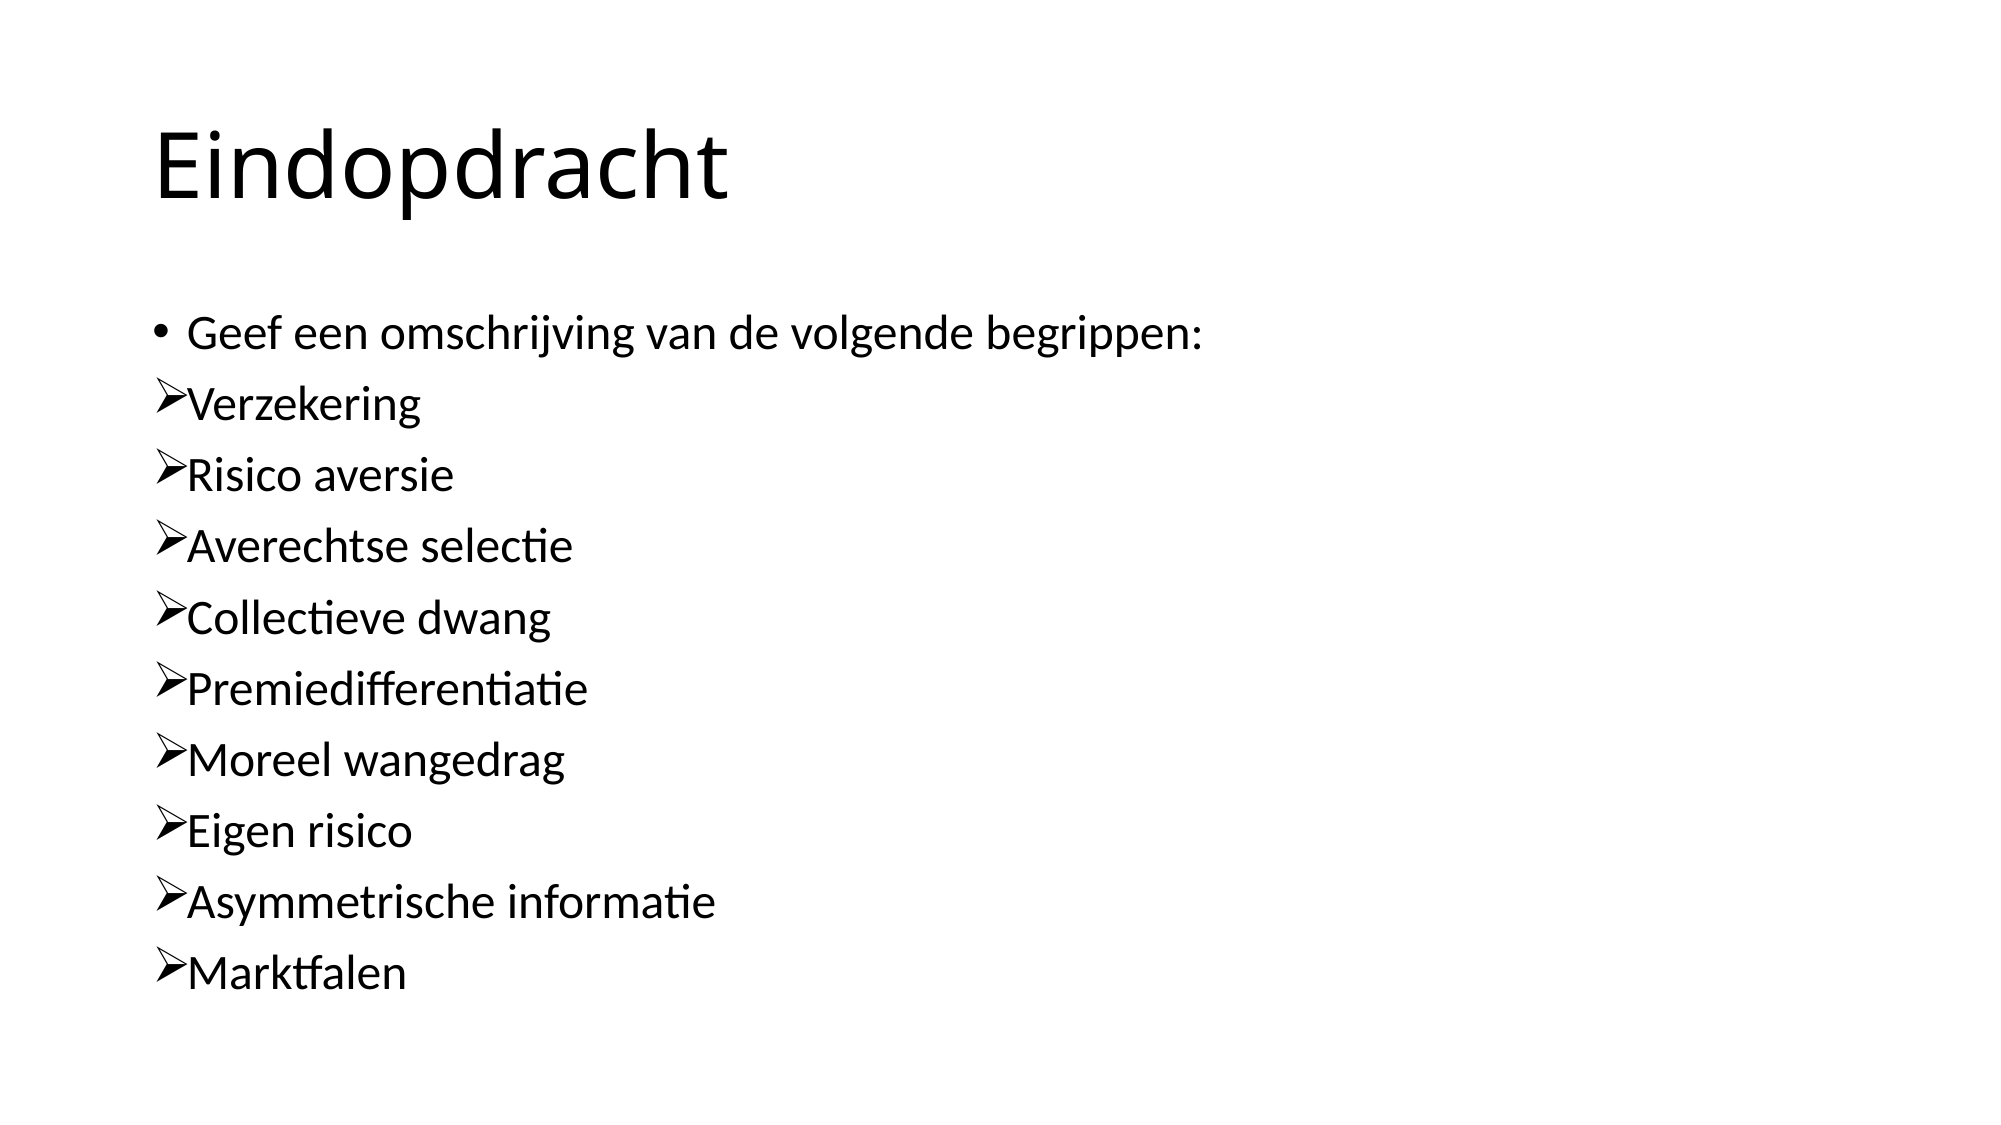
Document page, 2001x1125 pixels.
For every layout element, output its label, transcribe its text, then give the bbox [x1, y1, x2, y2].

title Eindopdracht [137, 59, 1863, 278]
list Geef een omschrijving van de volgende begrippen: Verzekering Risico aversie Averechtse selectie Collectieve dwang Premiedifferentiatie Moreel wangedrag Eigen risico Asymmetrische informatie Marktfalen [137, 299, 1863, 1014]
